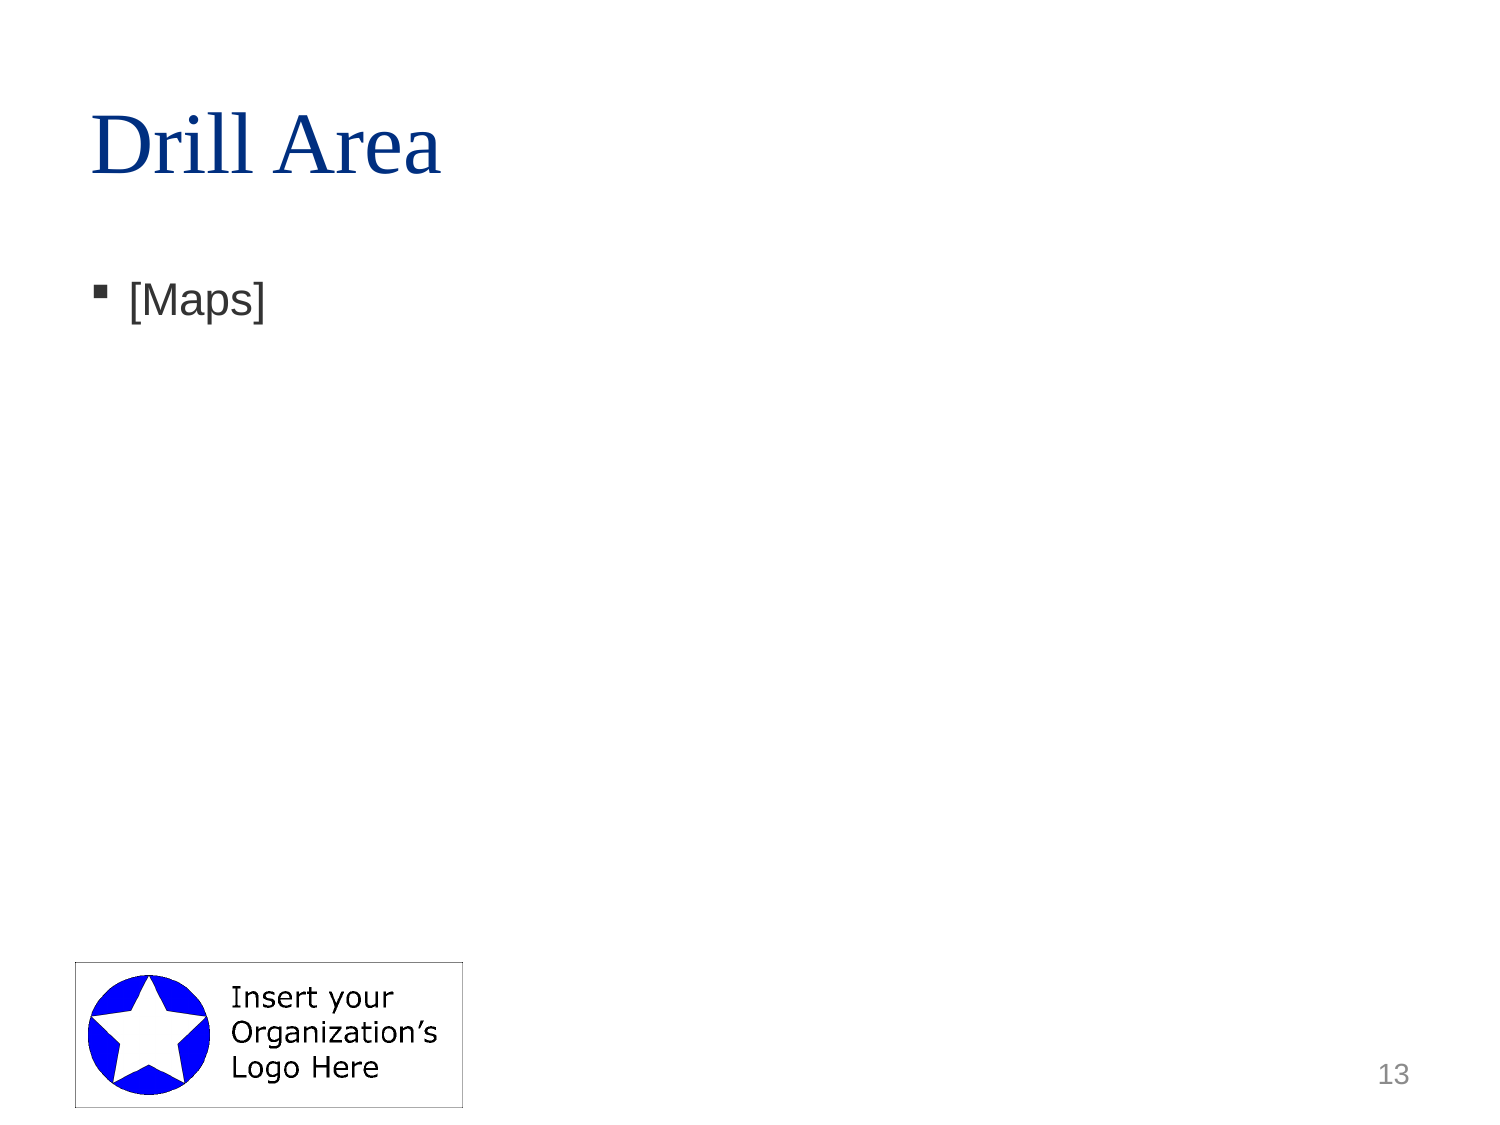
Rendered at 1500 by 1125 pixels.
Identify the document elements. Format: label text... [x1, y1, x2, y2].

list [Maps] [75, 262, 1425, 1005]
slide_number 13 [1074, 1042, 1425, 1103]
title Drill Area [75, 45, 1425, 233]
picture [75, 1005, 463, 1108]
